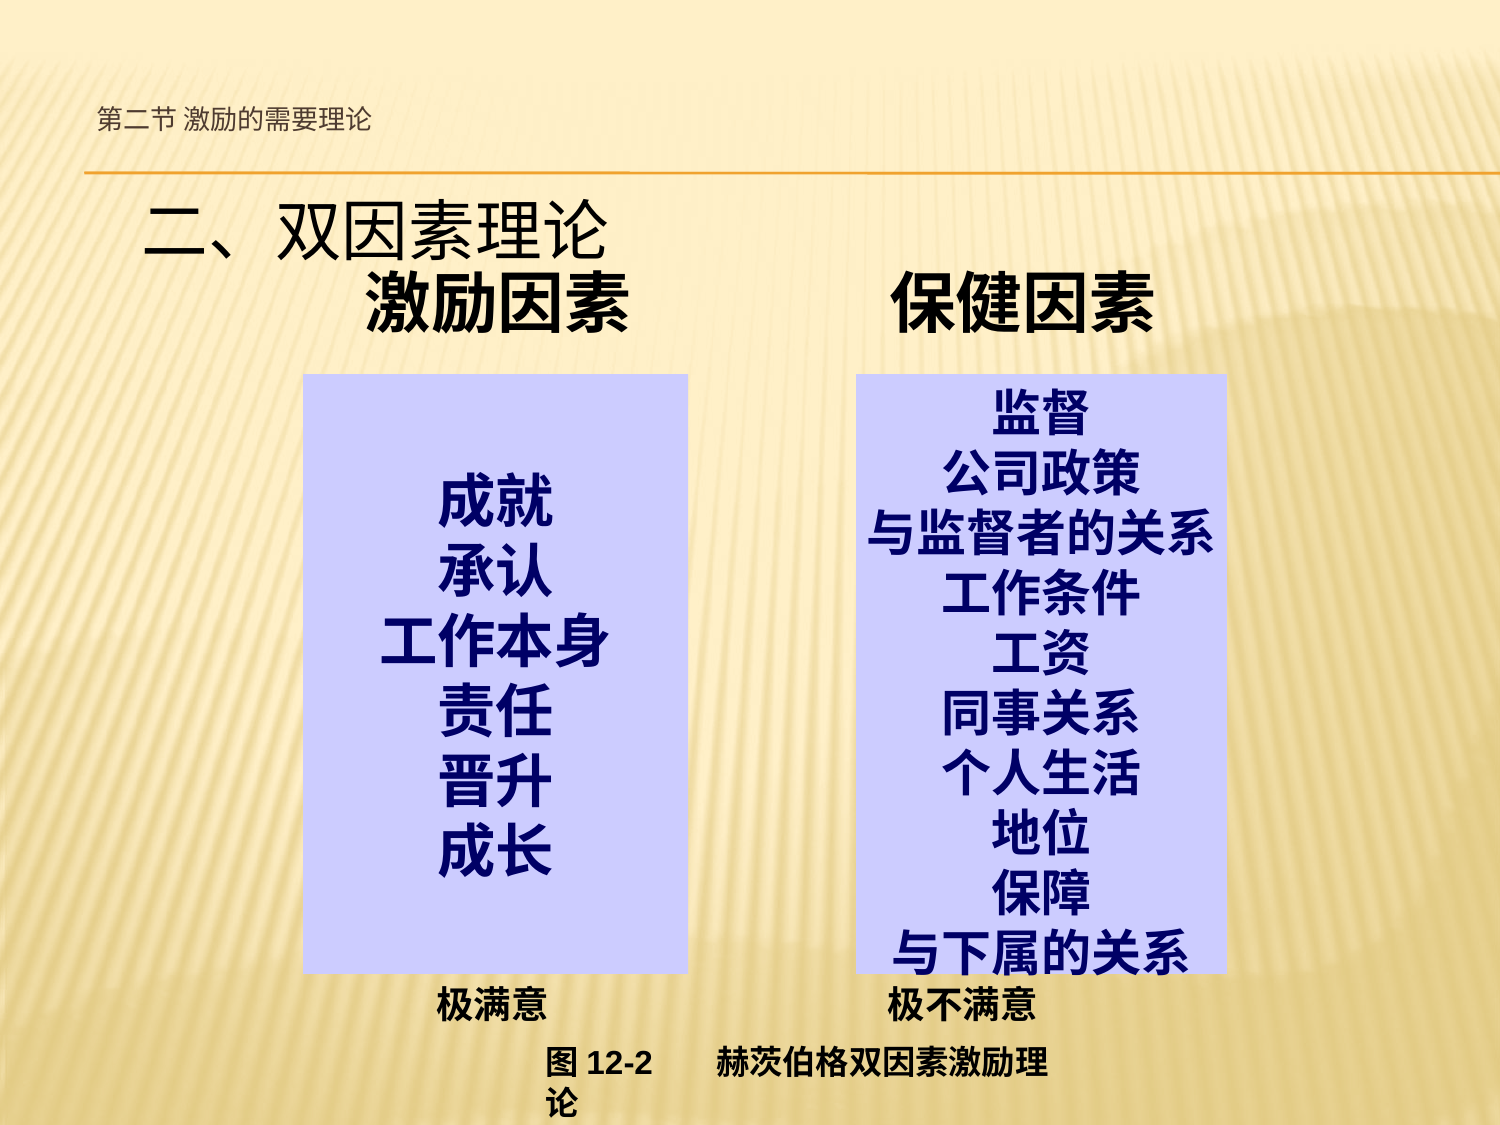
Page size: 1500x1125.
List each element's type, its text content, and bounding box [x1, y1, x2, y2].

text_box 监督 公司政策 与监督者的关系 工作条件 工资 同事关系 个人生活 地位 保障 与下属的关系 [856, 374, 1227, 974]
text_box 成就 承认 工作本身 责任 晋升 成长 [303, 374, 689, 974]
text_box 二、双因素理论 [95, 181, 1357, 253]
title 第二节 激励的需要理论 [82, 70, 1432, 143]
text_box 极满意 极不满意 [293, 973, 1500, 1034]
text_box 激励因素 保健因素 [78, 253, 1429, 938]
text_box 图12-2 赫茨伯格双因素激励理论 [530, 1034, 1071, 1125]
